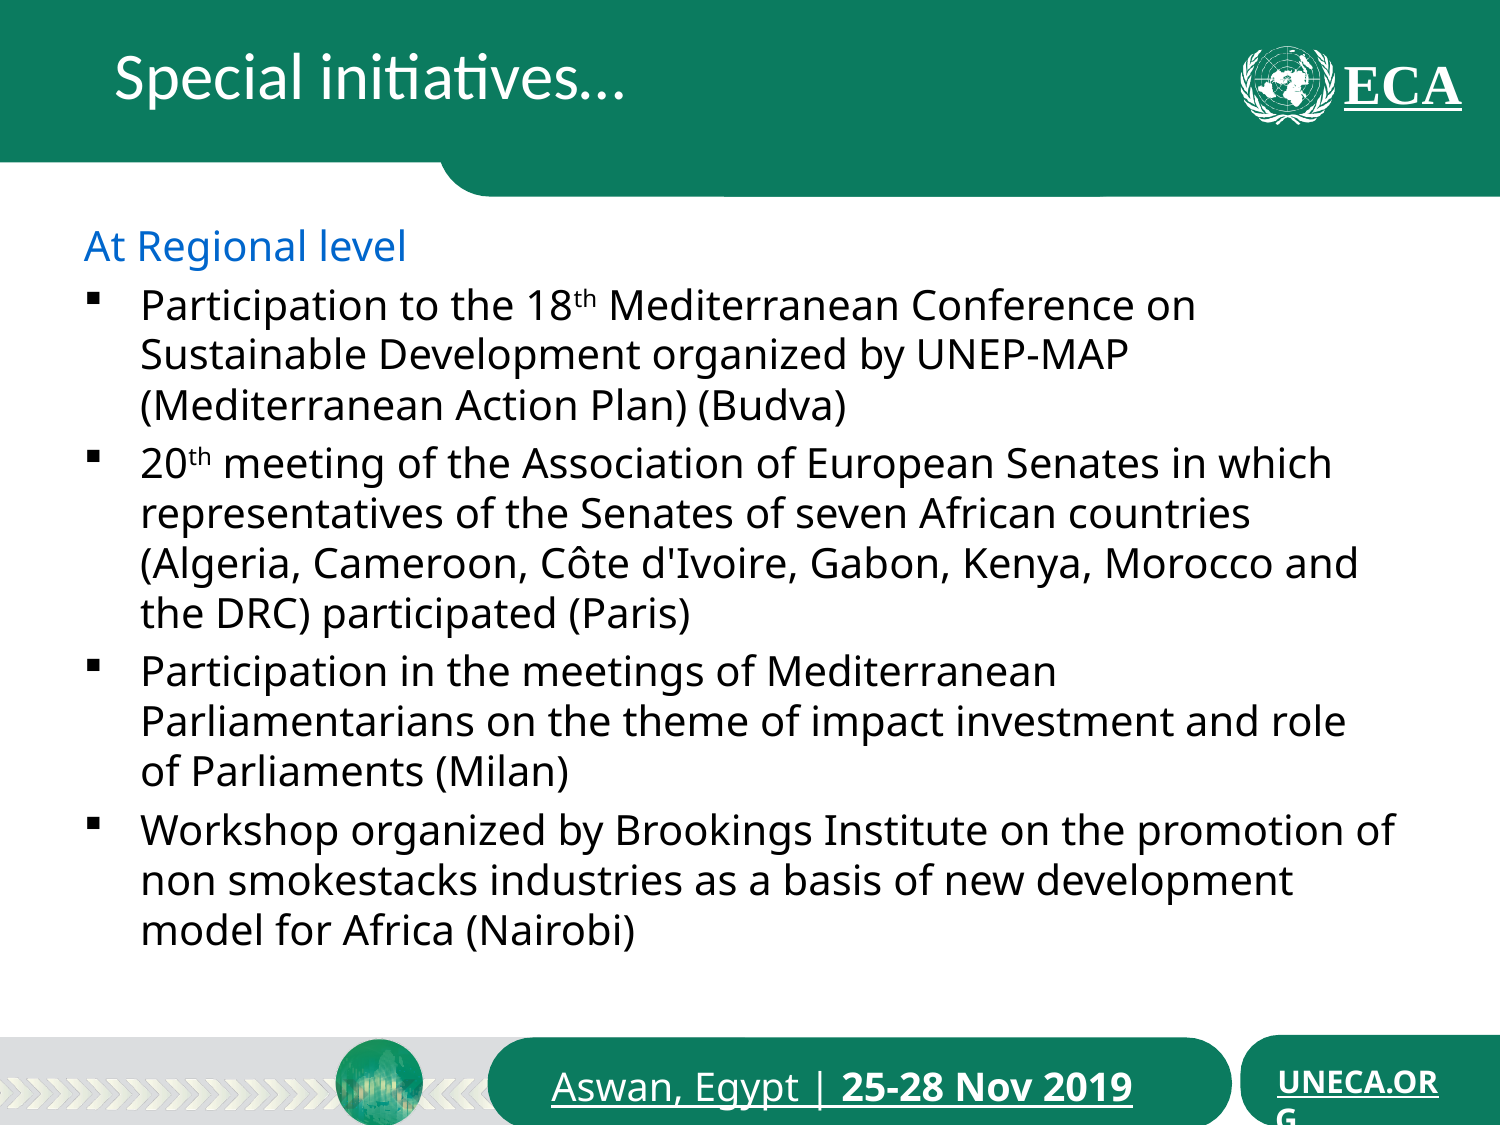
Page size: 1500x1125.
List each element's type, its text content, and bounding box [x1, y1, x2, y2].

picture [0, 1037, 526, 1125]
list Special initiatives… [99, 24, 1425, 143]
list At Regional level Participation to the 18th Mediterranean Conference on Sustainable Development organized by UNEP-MAP (Mediterranean Action Plan) (Budva) 20th meeting of the Association of European Senates in which representatives of the Senates of seven African countries (Algeria, Cameroon, Côte d'Ivoire, Gabon, Kenya, Morocco and the DRC) participated (Paris) Participation in the meetings of Mediterranean Parliamentarians on the theme of impact investment and role of Parliaments (Milan) Workshop organized by Brookings Institute on the promotion of non smokestacks industries as a basis of new development model for Africa (Nairobi) [62, 212, 1413, 955]
